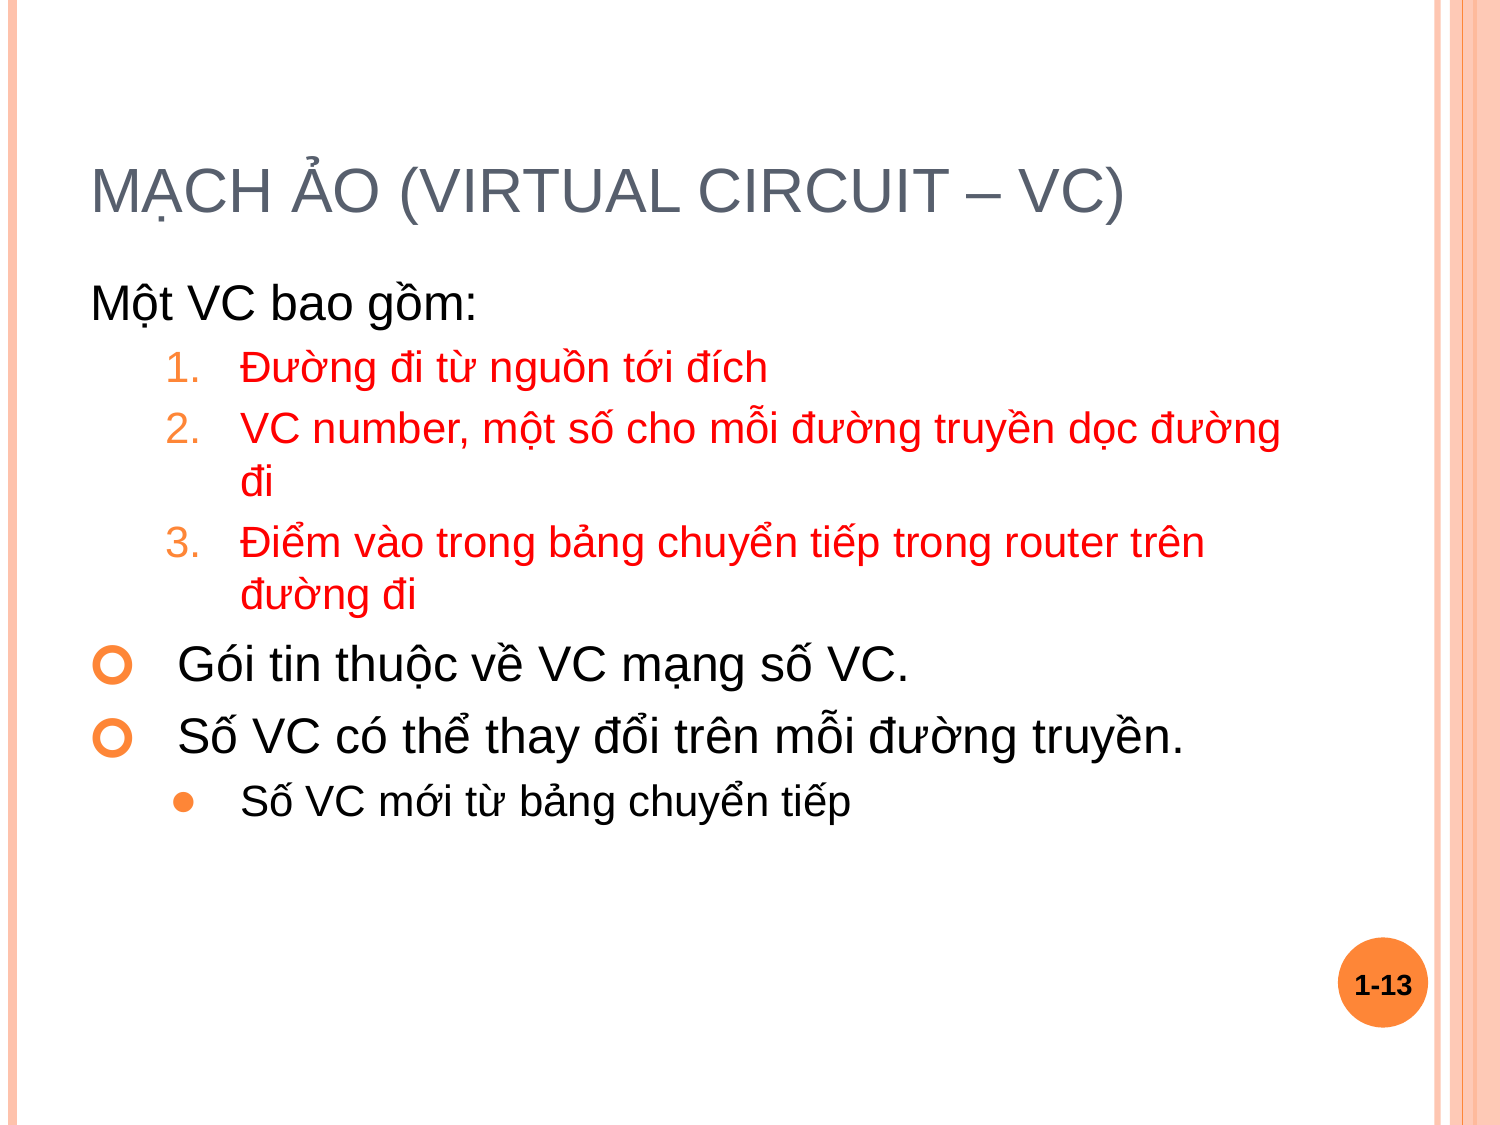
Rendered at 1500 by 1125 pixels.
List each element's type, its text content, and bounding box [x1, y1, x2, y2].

slide_number 1-‹#› [1333, 940, 1434, 1026]
title Mạch ảo (Virtual circuit – VC) [75, 45, 1300, 233]
list Một VC bao gồm: Đường đi từ nguồn tới đích VC number, một số cho mỗi đường truyền dọc đường đi Điểm vào trong bảng chuyển tiếp trong router trên đường đi Gói tin thuộc về VC mạng số VC. Số VC có thể thay đổi trên mỗi đường truyền. Số VC mới từ bảng chuyển tiếp [75, 262, 1300, 1062]
